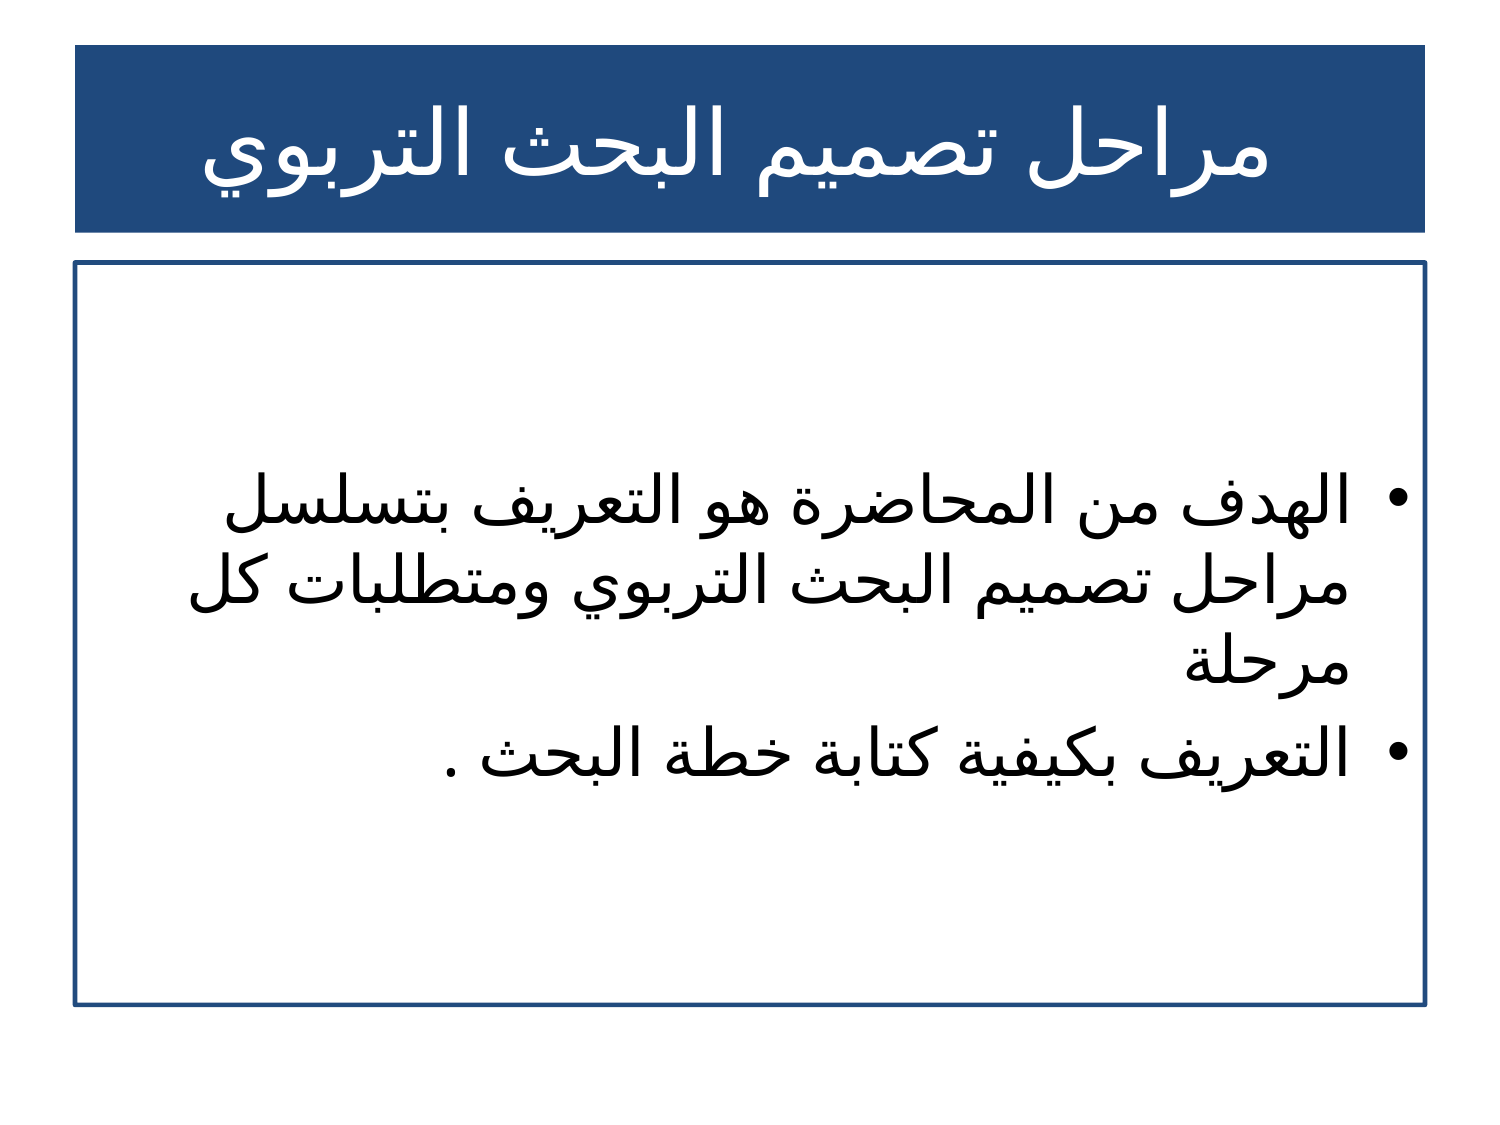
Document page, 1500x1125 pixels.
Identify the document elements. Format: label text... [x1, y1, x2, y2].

list الهدف من المحاضرة هو التعريف بتسلسل مراحل تصميم البحث التربوي ومتطلبات كل مرحلة التعريف بكيفية كتابة خطة البحث . [75, 262, 1425, 1005]
title مراحل تصميم البحث التربوي [75, 45, 1425, 233]
